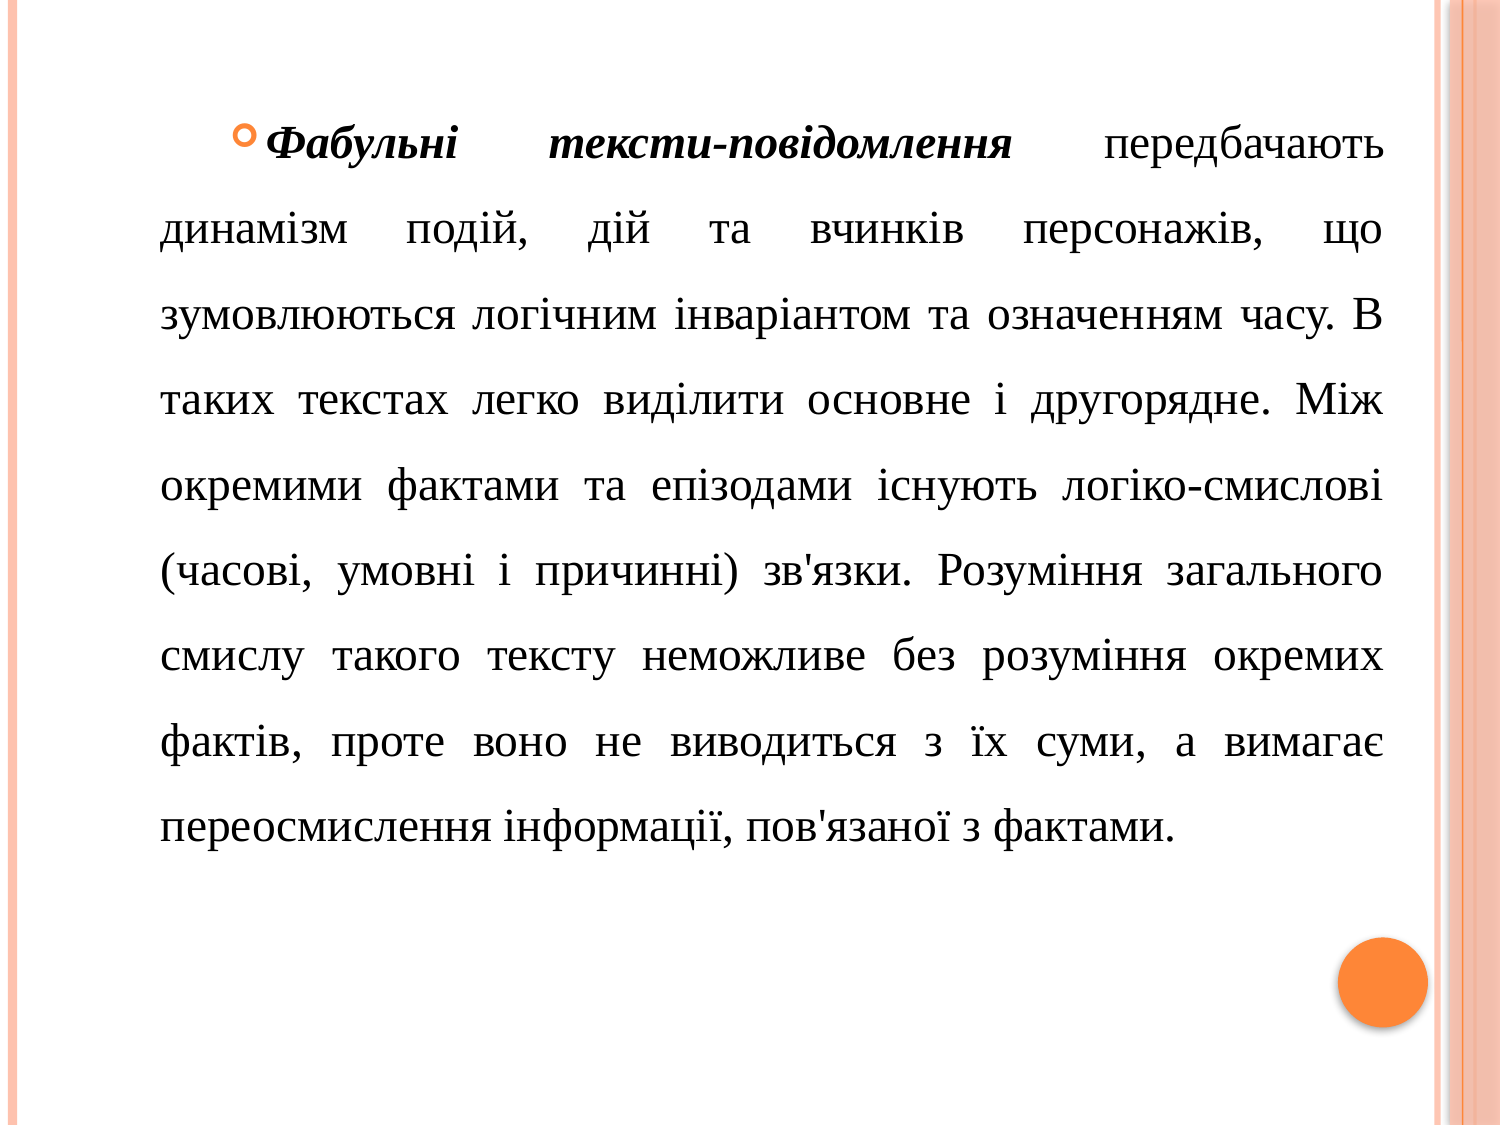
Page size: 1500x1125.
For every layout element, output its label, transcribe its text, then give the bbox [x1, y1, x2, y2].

list Фабульні тексти-повідомлення передбачають динамізм подій, дій та вчинків персонажів, що зумовлюються логічним інваріантом та означен­ням часу. В таких текстах легко виділити основне і другорядне. Між окремими фактами та епізодами існують логіко-смислові (часові, умовні і причинні) зв'язки. Розуміння загального смислу такого тексту неможливе без розуміння окремих фактів, проте воно не виводиться з їх суми, а вимагає переосмислення інформації, пов'язаної з фактами. [99, 75, 1400, 875]
